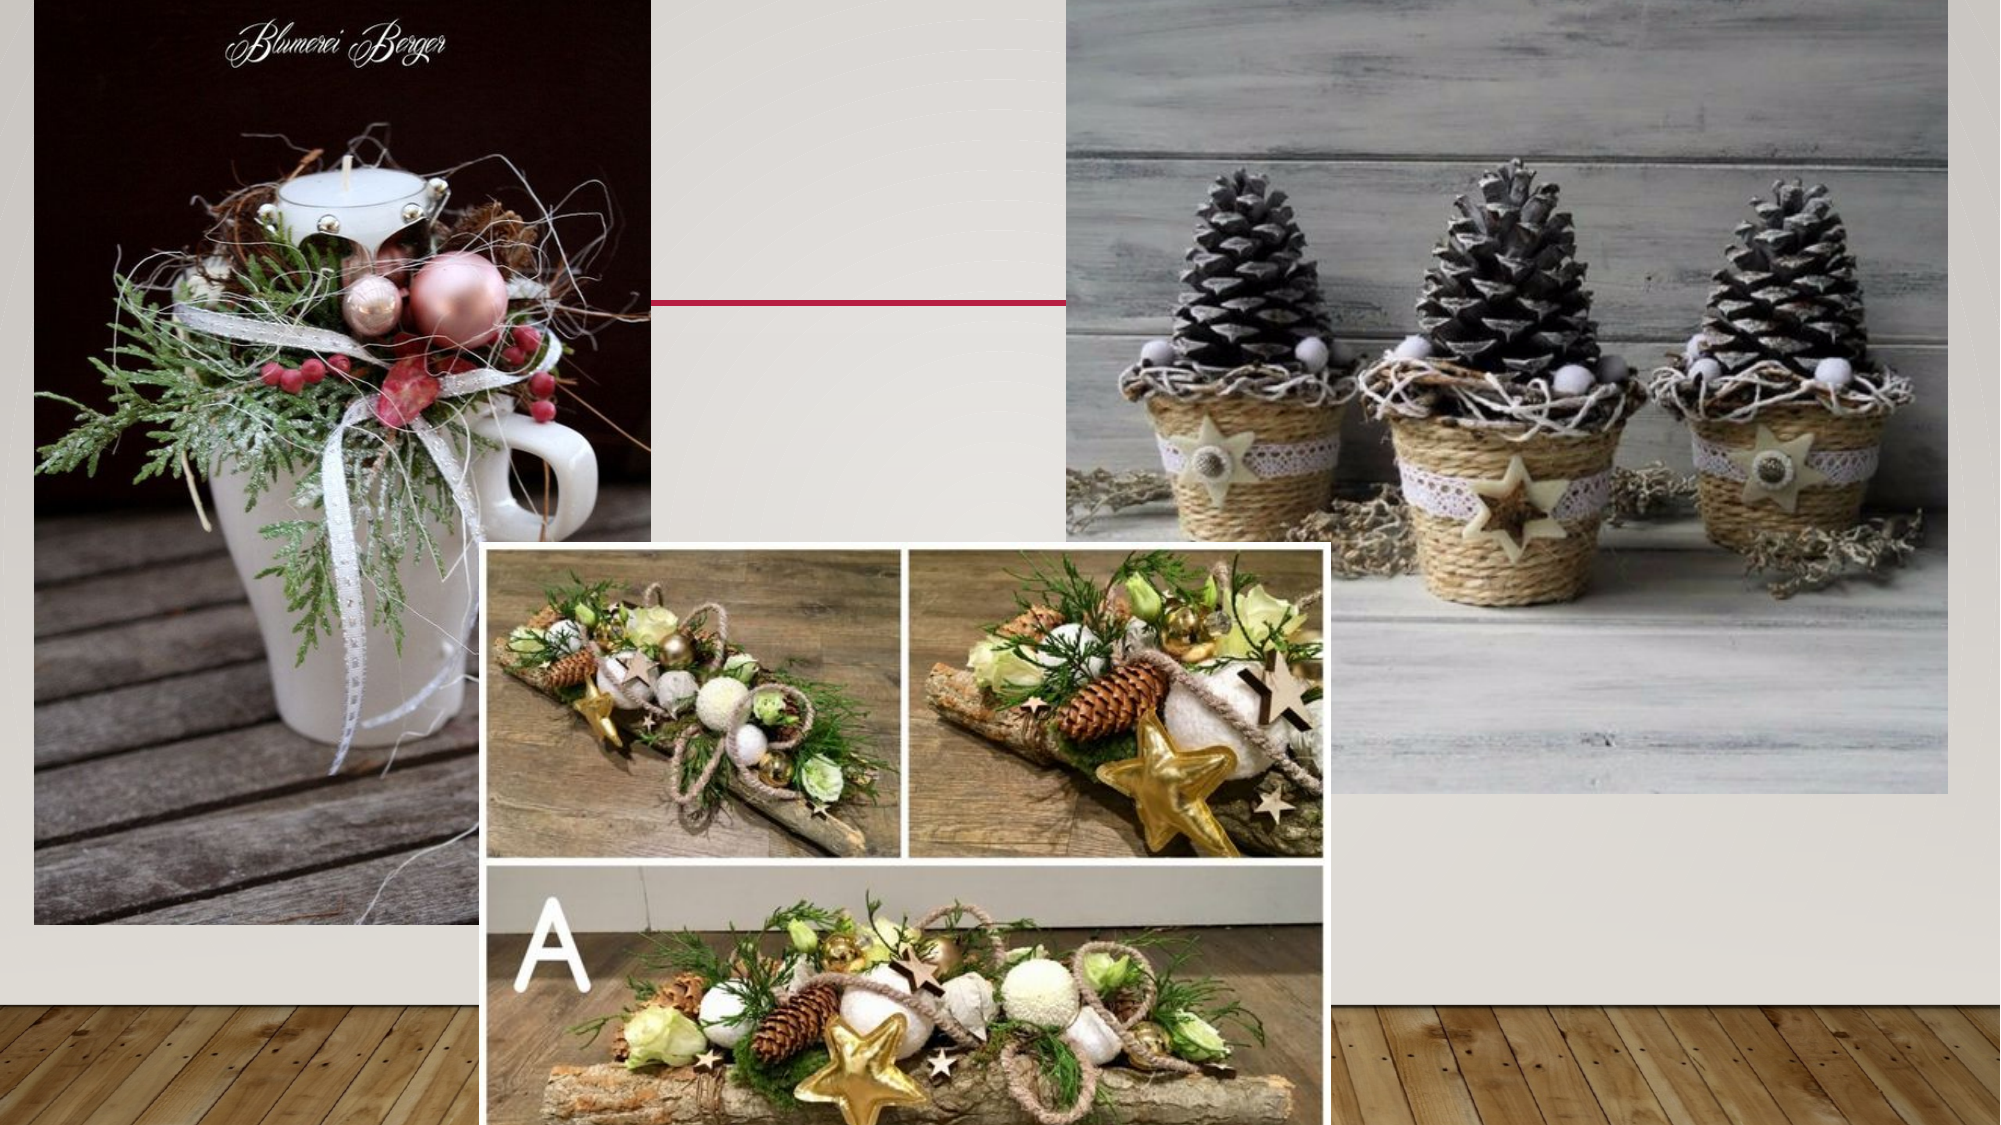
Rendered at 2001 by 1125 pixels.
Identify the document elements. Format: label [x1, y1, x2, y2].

picture [0, 1005, 478, 1125]
picture [1331, 1005, 2000, 1125]
picture [33, 0, 651, 925]
list [478, 542, 1331, 1125]
picture [1066, 0, 1948, 794]
